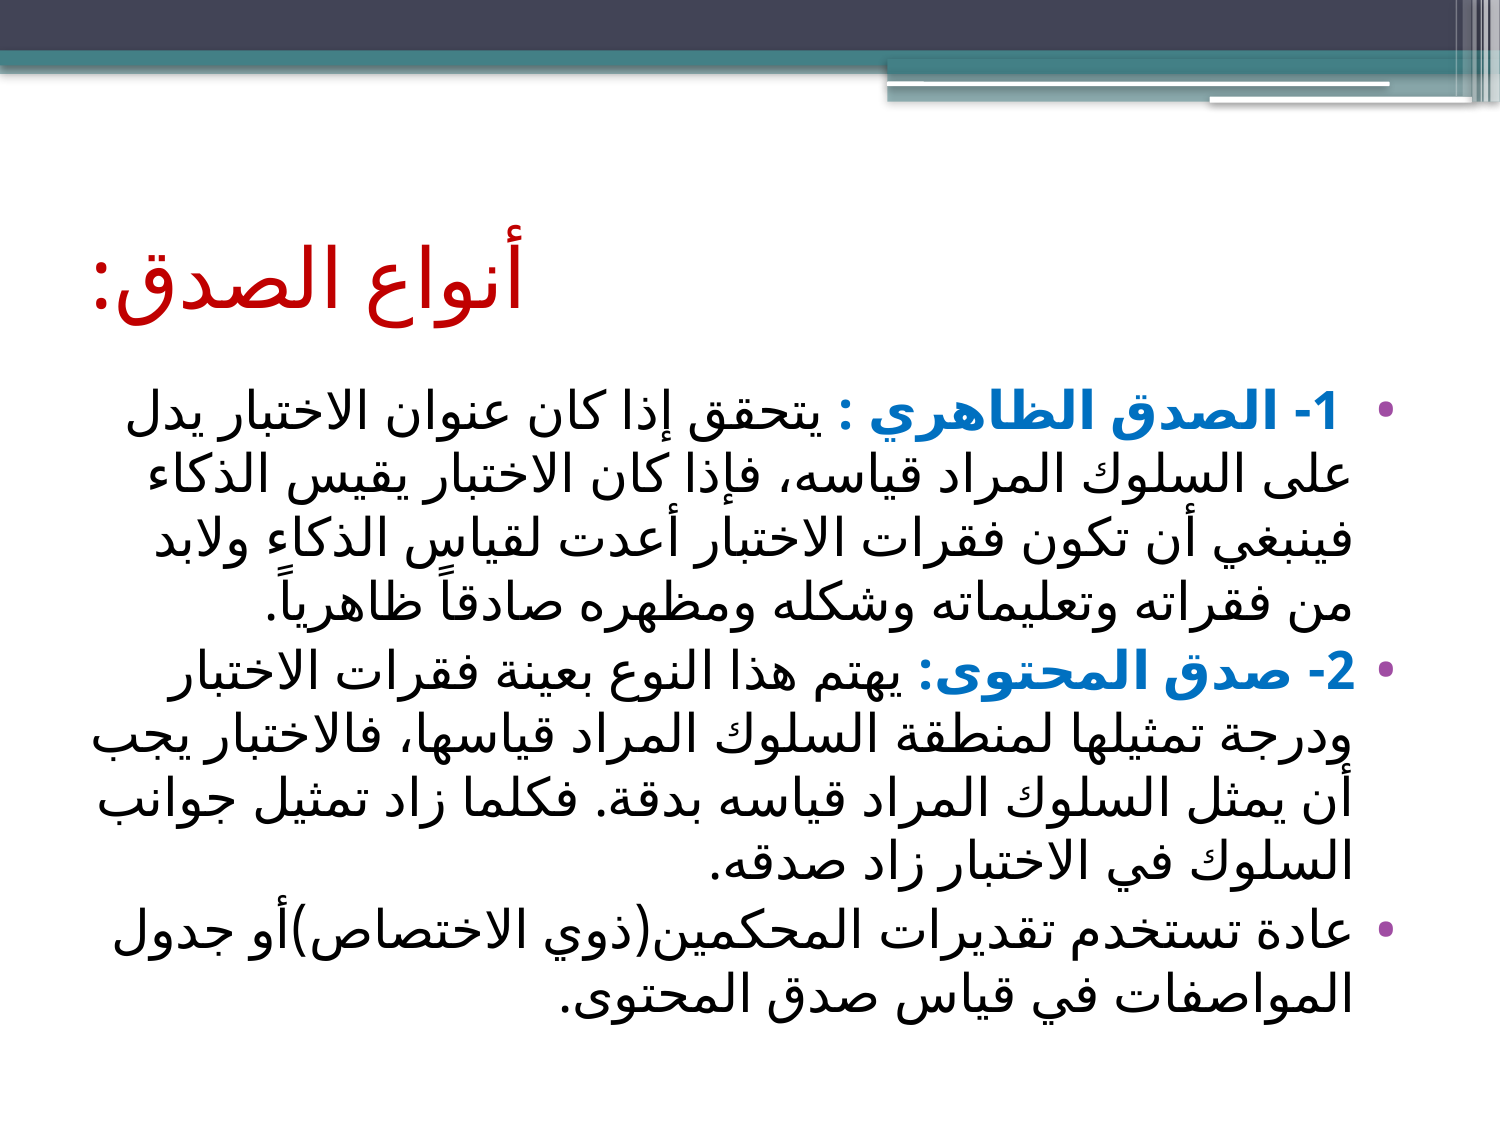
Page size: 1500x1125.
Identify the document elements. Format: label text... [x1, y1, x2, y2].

list 1- الصدق الظاهري : يتحقق إذا كان عنوان الاختبار يدل على السلوك المراد قياسه، فإذا كان الاختبار يقيس الذكاء فينبغي أن تكون فقرات الاختبار أعدت لقياس الذكاء ولابد من فقراته وتعليماته وشكله ومظهره صادقاً ظاهرياً. 2- صدق المحتوى: يهتم هذا النوع بعينة فقرات الاختبار ودرجة تمثيلها لمنطقة السلوك المراد قياسها، فالاختبار يجب أن يمثل السلوك المراد قياسه بدقة. فكلما زاد تمثيل جوانب السلوك في الاختبار زاد صدقه. عادة تستخدم تقديرات المحكمين(ذوي الاختصاص)أو جدول المواصفات في قياس صدق المحتوى. [75, 368, 1425, 1079]
title أنواع الصدق: [75, 187, 1425, 363]
